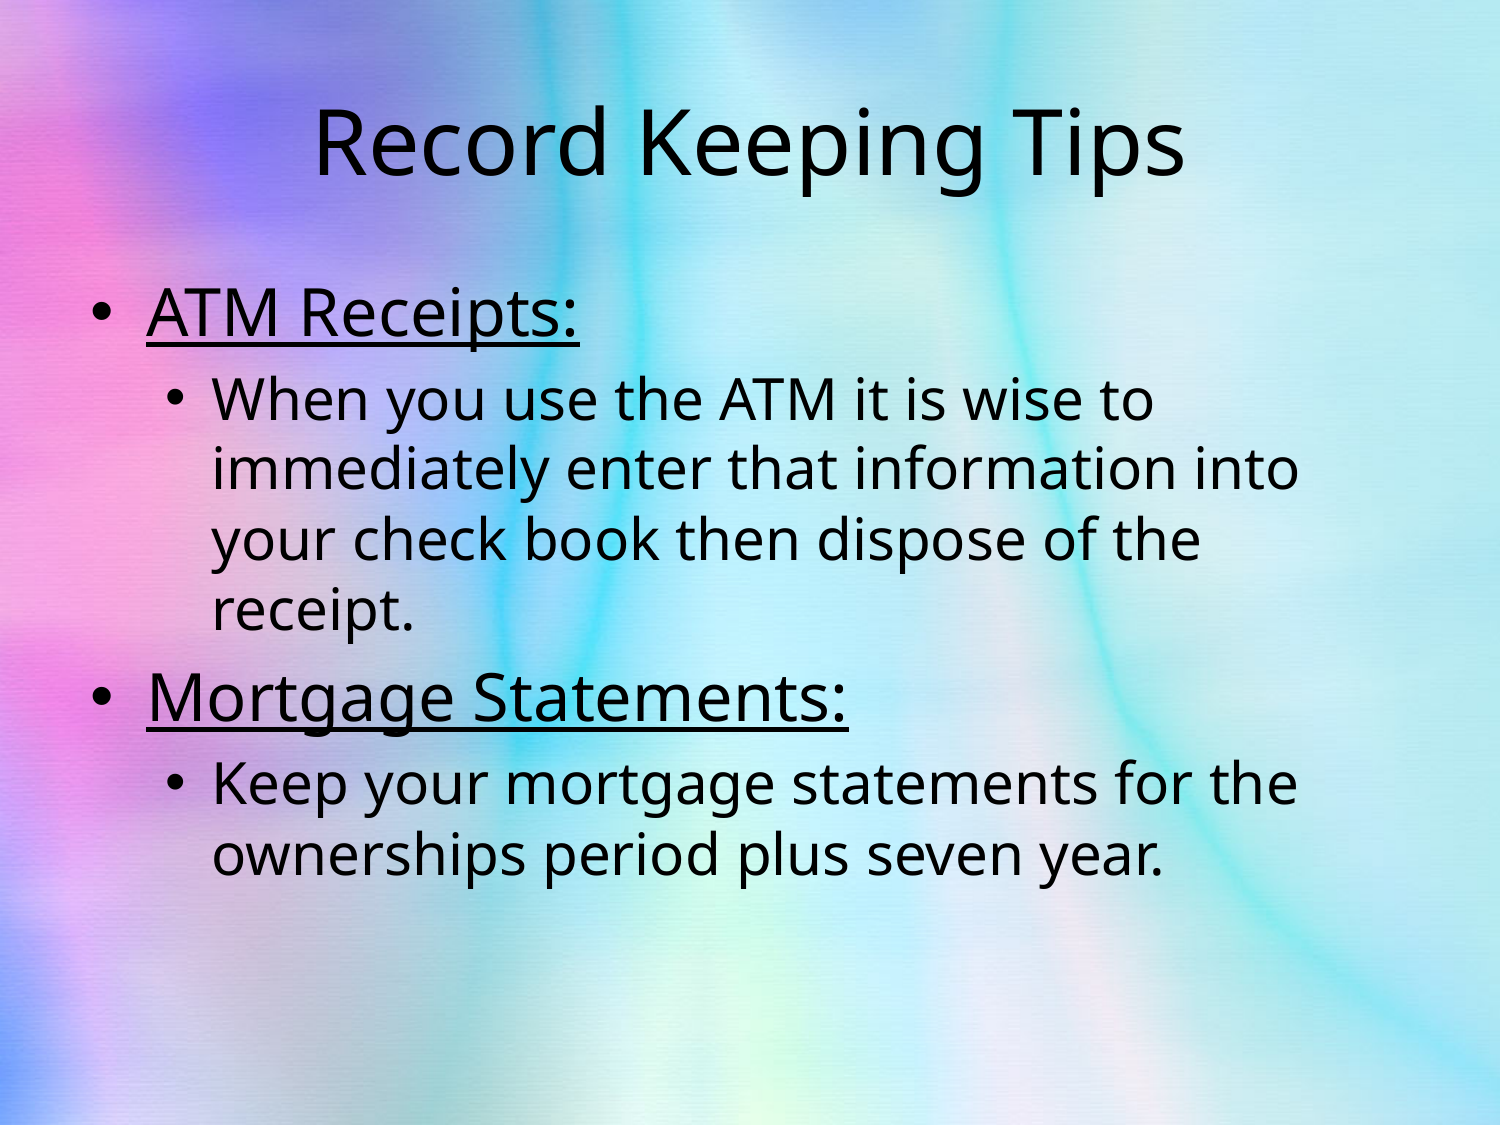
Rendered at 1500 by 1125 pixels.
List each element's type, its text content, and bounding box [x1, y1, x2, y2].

picture [0, 0, 1500, 1125]
title Record Keeping Tips [74, 44, 1426, 233]
list ATM Receipts: When you use the ATM it is wise to immediately enter that information into your check book then dispose of the receipt. Mortgage Statements: Keep your mortgage statements for the ownerships period plus seven year. [74, 262, 1426, 1006]
